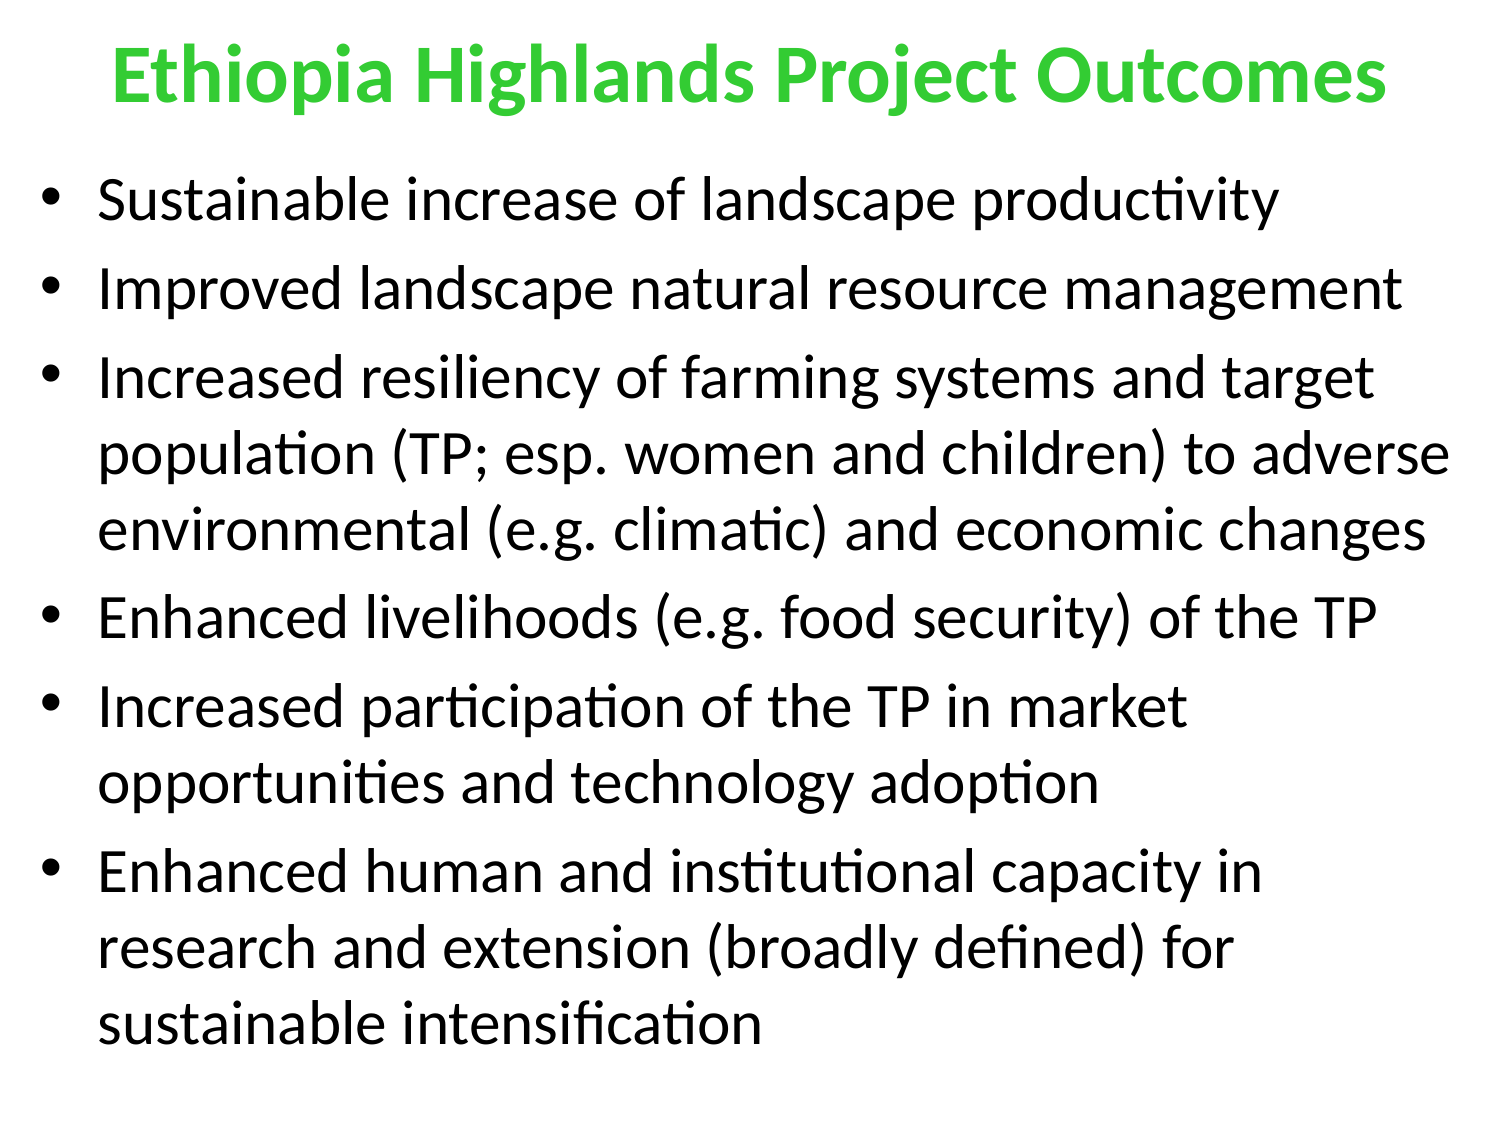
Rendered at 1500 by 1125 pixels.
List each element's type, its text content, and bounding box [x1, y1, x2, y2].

title Ethiopia Highlands Project Outcomes [75, 0, 1425, 149]
list Sustainable increase of landscape productivity Improved landscape natural resource management Increased resiliency of farming systems and target population (TP; esp. women and children) to adverse environmental (e.g. climatic) and economic changes Enhanced livelihoods (e.g. food security) of the TP Increased participation of the TP in market opportunities and technology adoption Enhanced human and institutional capacity in research and extension (broadly defined) for sustainable intensification [24, 149, 1475, 1100]
